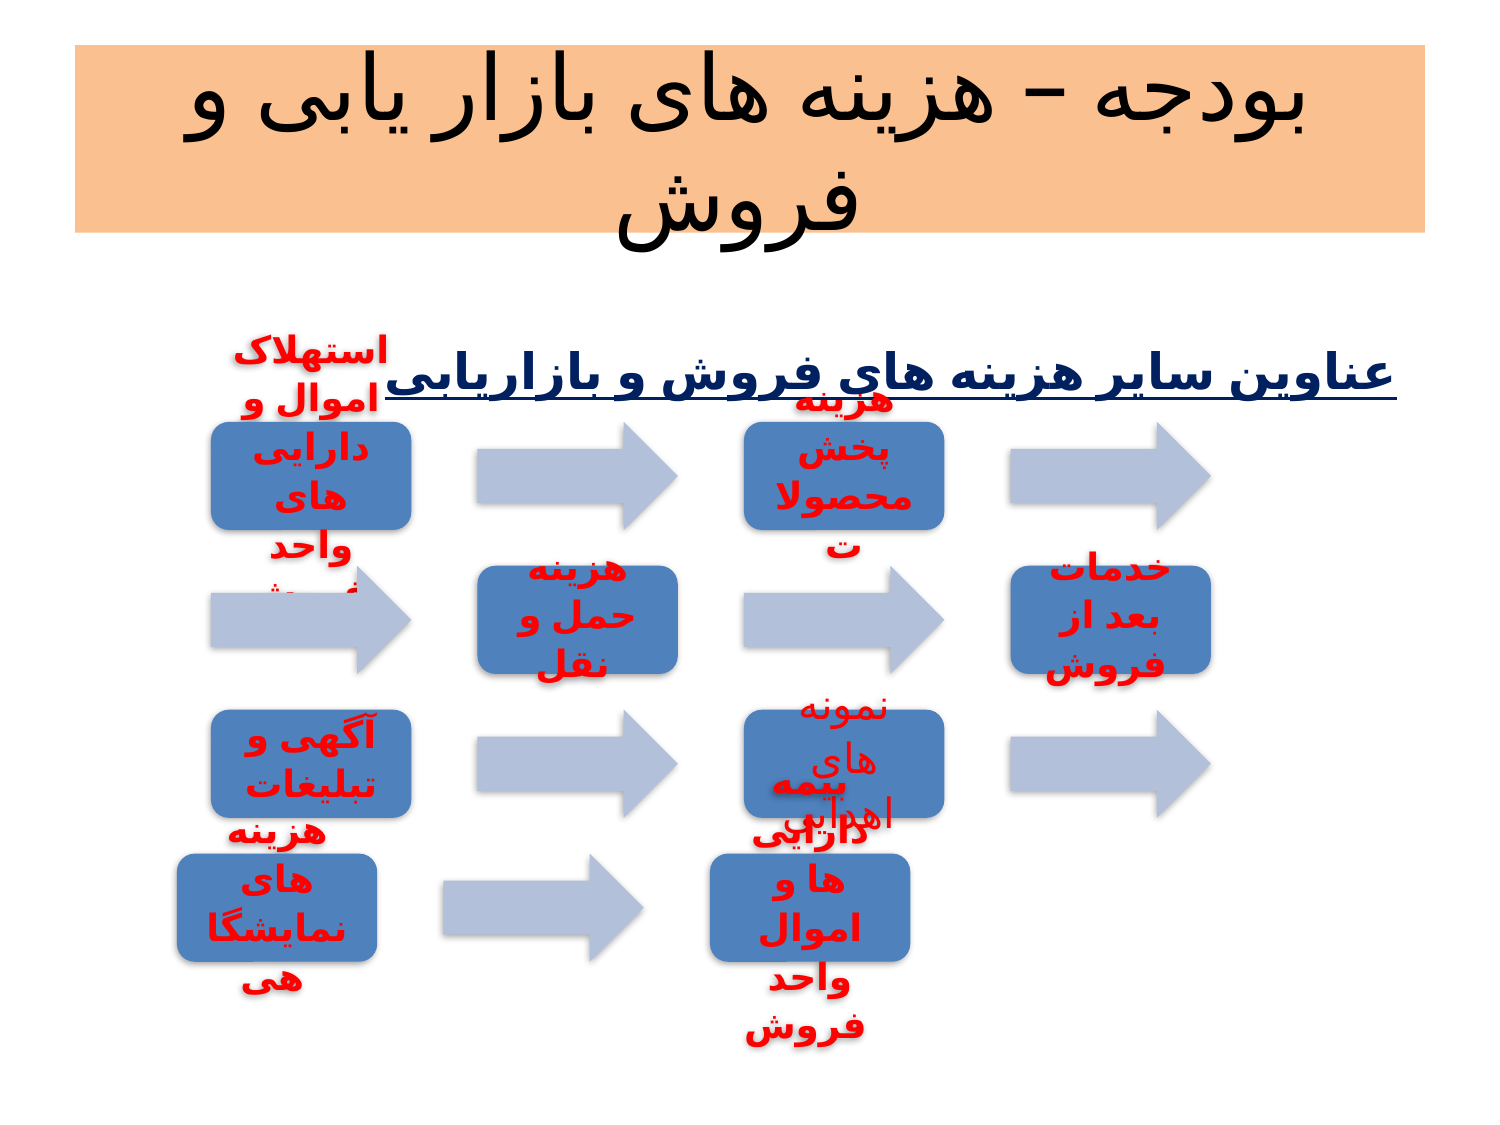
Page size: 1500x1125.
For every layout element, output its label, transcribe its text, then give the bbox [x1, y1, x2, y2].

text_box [210, 421, 1212, 1089]
title بودجه – هزینه های بازار یابی و فروش [75, 45, 1425, 233]
list عناوین سایر هزینه های فروش و بازاریابی [75, 262, 1425, 1005]
